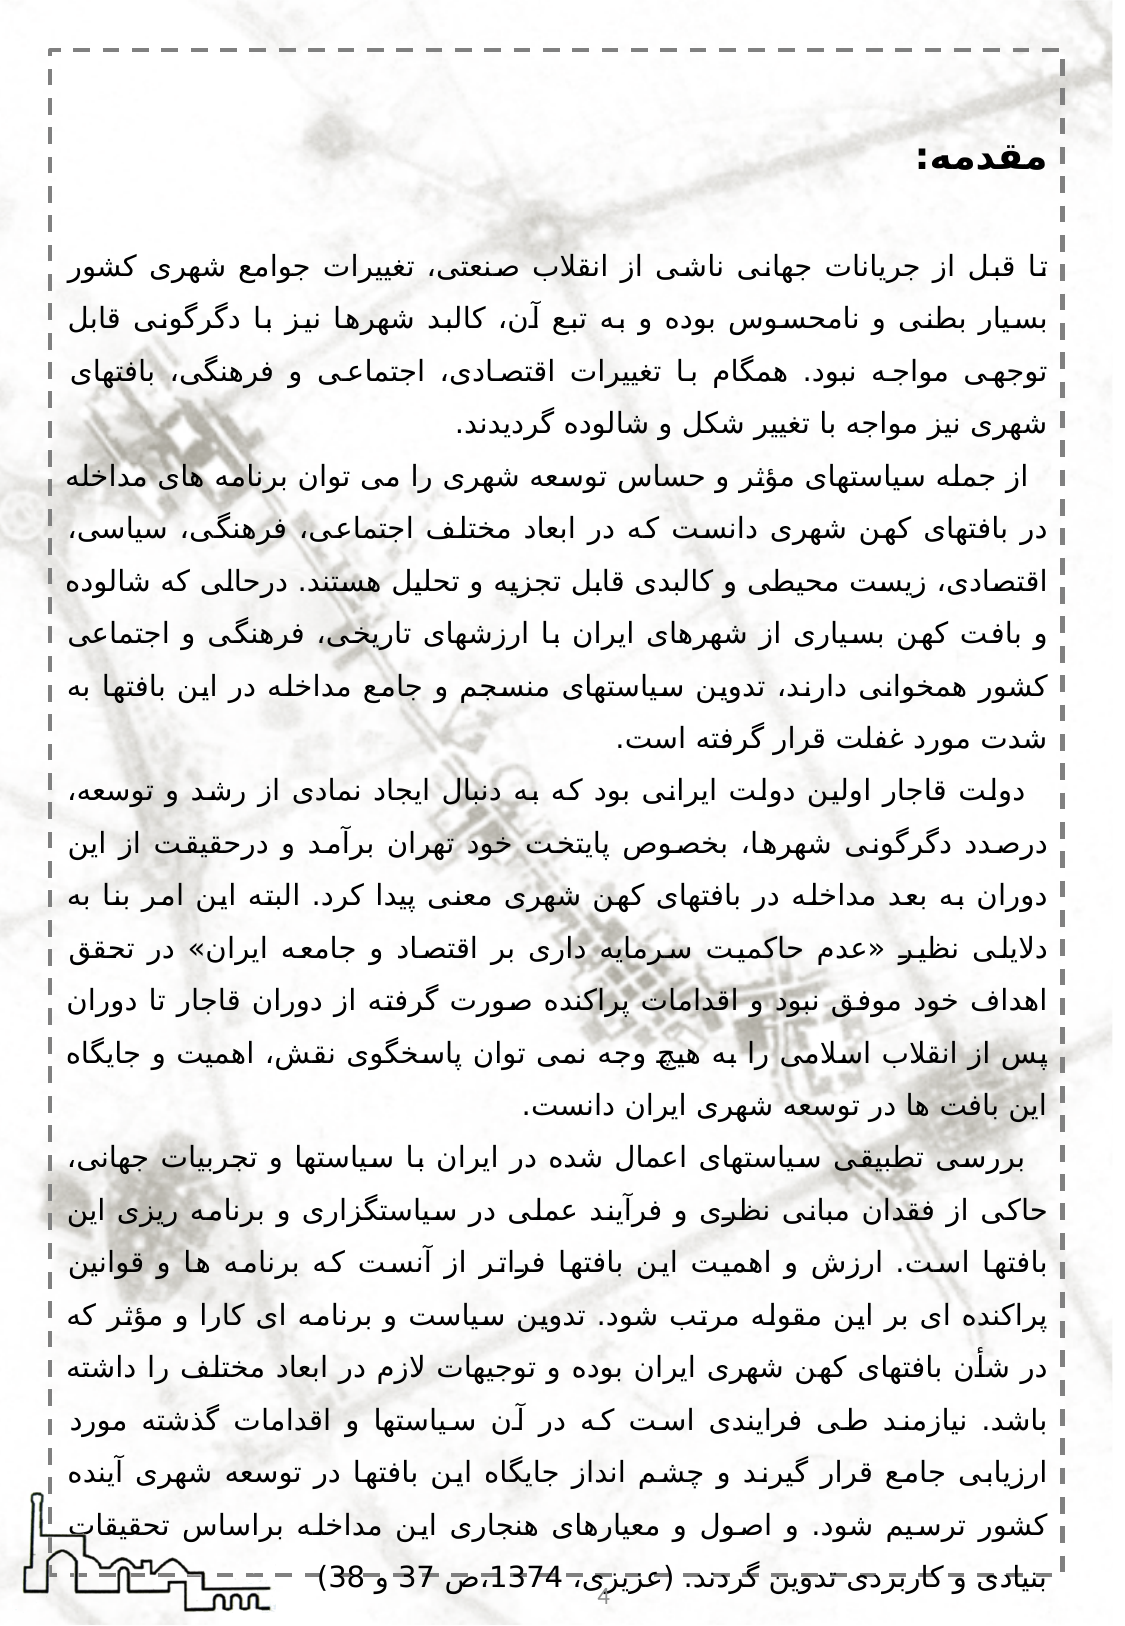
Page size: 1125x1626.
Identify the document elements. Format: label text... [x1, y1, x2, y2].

slide_number 4 [362, 1550, 625, 1625]
text_box مقدمه: تا قبل از جریانات جهانی ناشی از انقلاب صنعتی، تغییرات جوامع شهری کشور بسیار بطنی و نامحسوس بوده و به تبع آن، کالبد شهرها نیز با دگرگونی قابل توجهی مواجه نبود. همگام با تغییرات اقتصادی، اجتماعی و فرهنگی، بافتهای شهری نیز مواجه با تغییر شکل و شالوده گردیدند. از جمله سیاستهای مؤثر و حساس توسعه شهری را می توان برنامه های مداخله در بافتهای کهن شهری دانست که در ابعاد مختلف اجتماعی، فرهنگی، سیاسی، اقتصادی، زیست محیطی و کالبدی قابل تجزیه و تحلیل هستند. درحالی که شالوده و بافت کهن بسیاری از شهرهای ایران با ارزشهای تاریخی، فرهنگی و اجتماعی کشور همخوانی دارند، تدوین سیاستهای منسجم و جامع مداخله در این بافتها به شدت مورد غفلت قرار گرفته است. دولت قاجار اولین دولت ایرانی بود که به دنبال ایجاد نمادی از رشد و توسعه، درصدد دگرگونی شهرها، بخصوص پایتخت خود تهران برآمد و درحقیقت از این دوران به بعد مداخله در بافتهای کهن شهری معنی پیدا کرد. البته این امر بنا به دلایلی نظیر «عدم حاکمیت سرمایه داری بر اقتصاد و جامعه ایران» در تحقق اهداف خود موفق نبود و اقدامات پراکنده صورت گرفته از دوران قاجار تا دوران پس از انقلاب اسلامی را به هیچ وجه نمی توان پاسخگوی نقش، اهمیت و جایگاه این بافت ها در توسعه شهری ایران دانست. بررسی تطبیقی سیاستهای اعمال شده در ایران با سیاستها و تجربیات جهانی، حاکی از فقدان مبانی نظری و فرآیند عملی در سیاستگزاری و برنامه ریزی این بافتها است. ارزش و اهمیت این بافتها فراتر از آنست که برنامه ها و قوانین پراکنده ای بر این مقوله مرتب شود. تدوین سیاست و برنامه ای کارا و مؤثر که در شأن بافتهای کهن شهری ایران بوده و توجیهات لازم در ابعاد مختلف را داشته باشد. نیازمند طی فرایندی است که در آن سیاستها و اقدامات گذشته مورد ارزیابی جامع قرار گیرند و چشم انداز جایگاه این بافتها در توسعه شهری آینده کشور ترسیم شود. و اصول و معیارهای هنجاری این مداخله براساس تحقیقات بنیادی و کاربردی تدوین گردند. (عزیزی، 1374،ص 37 و 38) [48, 48, 1065, 254]
text_box مقدمه: تا قبل از جریانات جهانی ناشی از انقلاب صنعتی، تغییرات جوامع شهری کشور بسیار بطنی و نامحسوس بوده و به تبع آن، کالبد شهرها نیز با دگرگونی قابل توجهی مواجه نبود. همگام با تغییرات اقتصادی، اجتماعی و فرهنگی، بافتهای شهری نیز مواجه با تغییر شکل و شالوده گردیدند. از جمله سیاستهای مؤثر و حساس توسعه شهری را می توان برنامه های مداخله در بافتهای کهن شهری دانست که در ابعاد مختلف اجتماعی، فرهنگی، سیاسی، اقتصادی، زیست محیطی و کالبدی قابل تجزیه و تحلیل هستند. درحالی که شالوده و بافت کهن بسیاری از شهرهای ایران با ارزشهای تاریخی، فرهنگی و اجتماعی کشور همخوانی دارند، تدوین سیاستهای منسجم و جامع مداخله در این بافتها به شدت مورد غفلت قرار گرفته است. دولت قاجار اولین دولت ایرانی بود که به دنبال ایجاد نمادی از رشد و توسعه، درصدد دگرگونی شهرها، بخصوص پایتخت خود تهران برآمد و درحقیقت از این دوران به بعد مداخله در بافتهای کهن شهری معنی پیدا کرد. البته این امر بنا به دلایلی نظیر «عدم حاکمیت سرمایه داری بر اقتصاد و جامعه ایران» در تحقق اهداف خود موفق نبود و اقدامات پراکنده صورت گرفته از دوران قاجار تا دوران پس از انقلاب اسلامی را به هیچ وجه نمی توان پاسخگوی نقش، اهمیت و جایگاه این بافت ها در توسعه شهری ایران دانست. بررسی تطبیقی سیاستهای اعمال شده در ایران با سیاستها و تجربیات جهانی، حاکی از فقدان مبانی نظری و فرآیند عملی در سیاستگزاری و برنامه ریزی این بافتها است. ارزش و اهمیت این بافتها فراتر از آنست که برنامه ها و قوانین پراکنده ای بر این مقوله مرتب شود. تدوین سیاست و برنامه ای کارا و مؤثر که در شأن بافتهای کهن شهری ایران بوده و توجیهات لازم در ابعاد مختلف را داشته باشد. نیازمند طی فرایندی است که در آن سیاستها و اقدامات گذشته مورد ارزیابی جامع قرار گیرند و چشم انداز جایگاه این بافتها در توسعه شهری آینده کشور ترسیم شود. و اصول و معیارهای هنجاری این مداخله براساس تحقیقات بنیادی و کاربردی تدوین گردند. (عزیزی، 1374،ص 37 و 38) [48, 1378, 1065, 1577]
picture [13, 1419, 275, 1625]
picture [0, 255, 1125, 1369]
